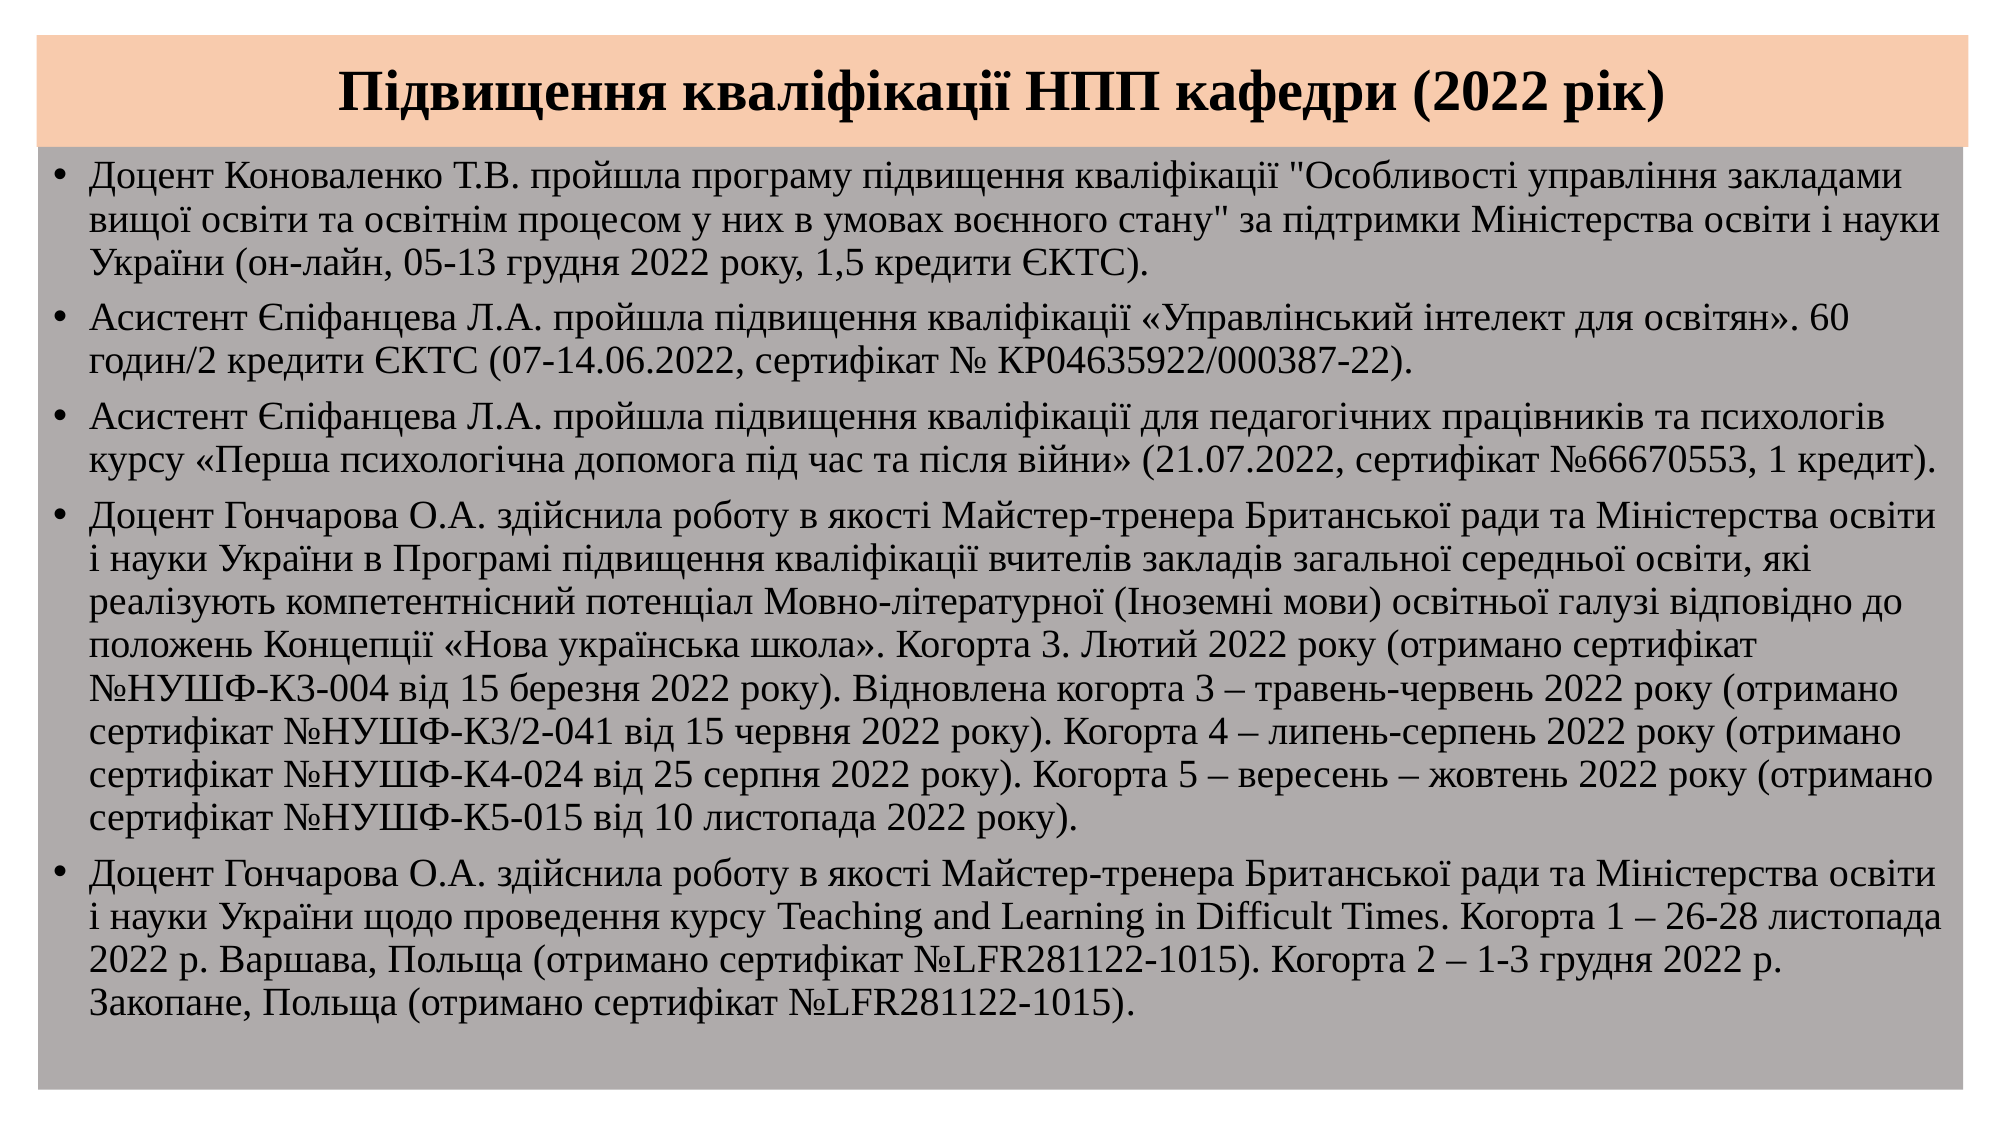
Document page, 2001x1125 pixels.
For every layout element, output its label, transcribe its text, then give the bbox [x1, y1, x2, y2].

title Підвищення кваліфікації НПП кафедри (2022 рік) [36, 35, 1969, 147]
list Доцент Коноваленко Т.В. пройшла програму підвищення кваліфікації "Особливості управління закладами вищої освіти та освітнім процесом у них в умовах воєнного стану" за підтримки Міністерства освіти і науки України (он-лайн, 05-13 грудня 2022 року, 1,5 кредити ЄКТС). Асистент Єпіфанцева Л.А. пройшла підвищення кваліфікації «Управлінський інтелект для освітян». 60 годин/2 кредити ЄКТС (07-14.06.2022, сертифікат № КР04635922/000387-22). Асистент Єпіфанцева Л.А. пройшла підвищення кваліфікації для педагогічних працівників та психологів курсу «Перша психологічна допомога під час та після війни» (21.07.2022, сертифікат №66670553, 1 кредит). Доцент Гончарова О.А. здійснила роботу в якості Майстер-тренера Британської ради та Міністерства освіти і науки України в Програмі підвищення кваліфікації вчителів закладів загальної середньої освіти, які реалізують компетентнісний потенціал Мовно-літературної (Іноземні мови) освітньої галузі відповідно до положень Концепції «Нова українська школа». Когорта 3. Лютий 2022 року (отримано сертифікат №НУШФ-К3-004 від 15 березня 2022 року). Відновлена когорта 3 – травень-червень 2022 року (отримано сертифікат №НУШФ-К3/2-041 від 15 червня 2022 року). Когорта 4 – липень-серпень 2022 року (отримано сертифікат №НУШФ-К4-024 від 25 серпня 2022 року). Когорта 5 – вересень – жовтень 2022 року (отримано сертифікат №НУШФ-К5-015 від 10 листопада 2022 року). Доцент Гончарова О.А. здійснила роботу в якості Майстер-тренера Британської ради та Міністерства освіти і науки України щодо проведення курсу Teaching and Learning in Difficult Times. Когорта 1 – 26-28 листопада 2022 р. Варшава, Польща (отримано сертифікат №LFR281122-1015). Когорта 2 – 1-3 грудня 2022 р. Закопане, Польща (отримано сертифікат №LFR281122-1015). [38, 146, 1964, 1090]
